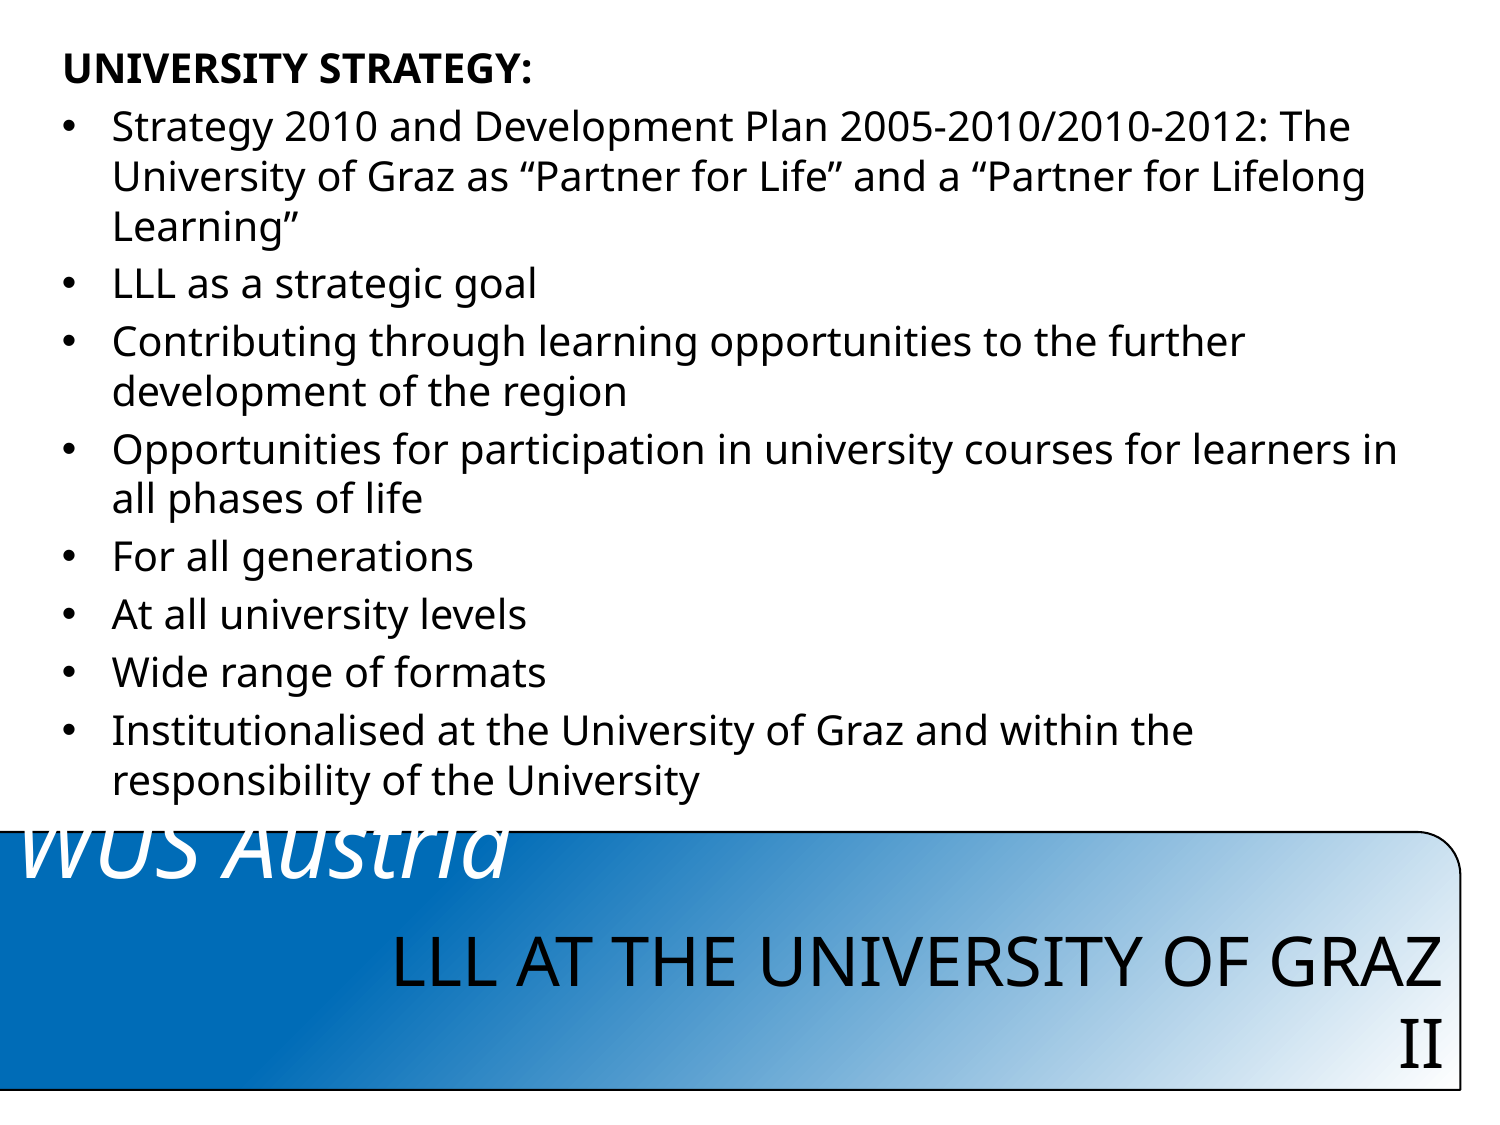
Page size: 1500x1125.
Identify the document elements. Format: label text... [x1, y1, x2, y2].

title LLL AT THE UNIVERSITY OF GRAZ II [338, 900, 1462, 1092]
list UNIVERSITY STRATEGY: Strategy 2010 and Development Plan 2005-2010/2010-2012: The University of Graz as “Partner for Life” and a “Partner for Lifelong Learning” LLL as a strategic goal Contributing through learning opportunities to the further development of the region Opportunities for participation in university courses for learners in all phases of life For all generations At all university levels Wide range of formats Institutionalised at the University of Graz and within the responsibility of the University [46, 34, 1466, 813]
